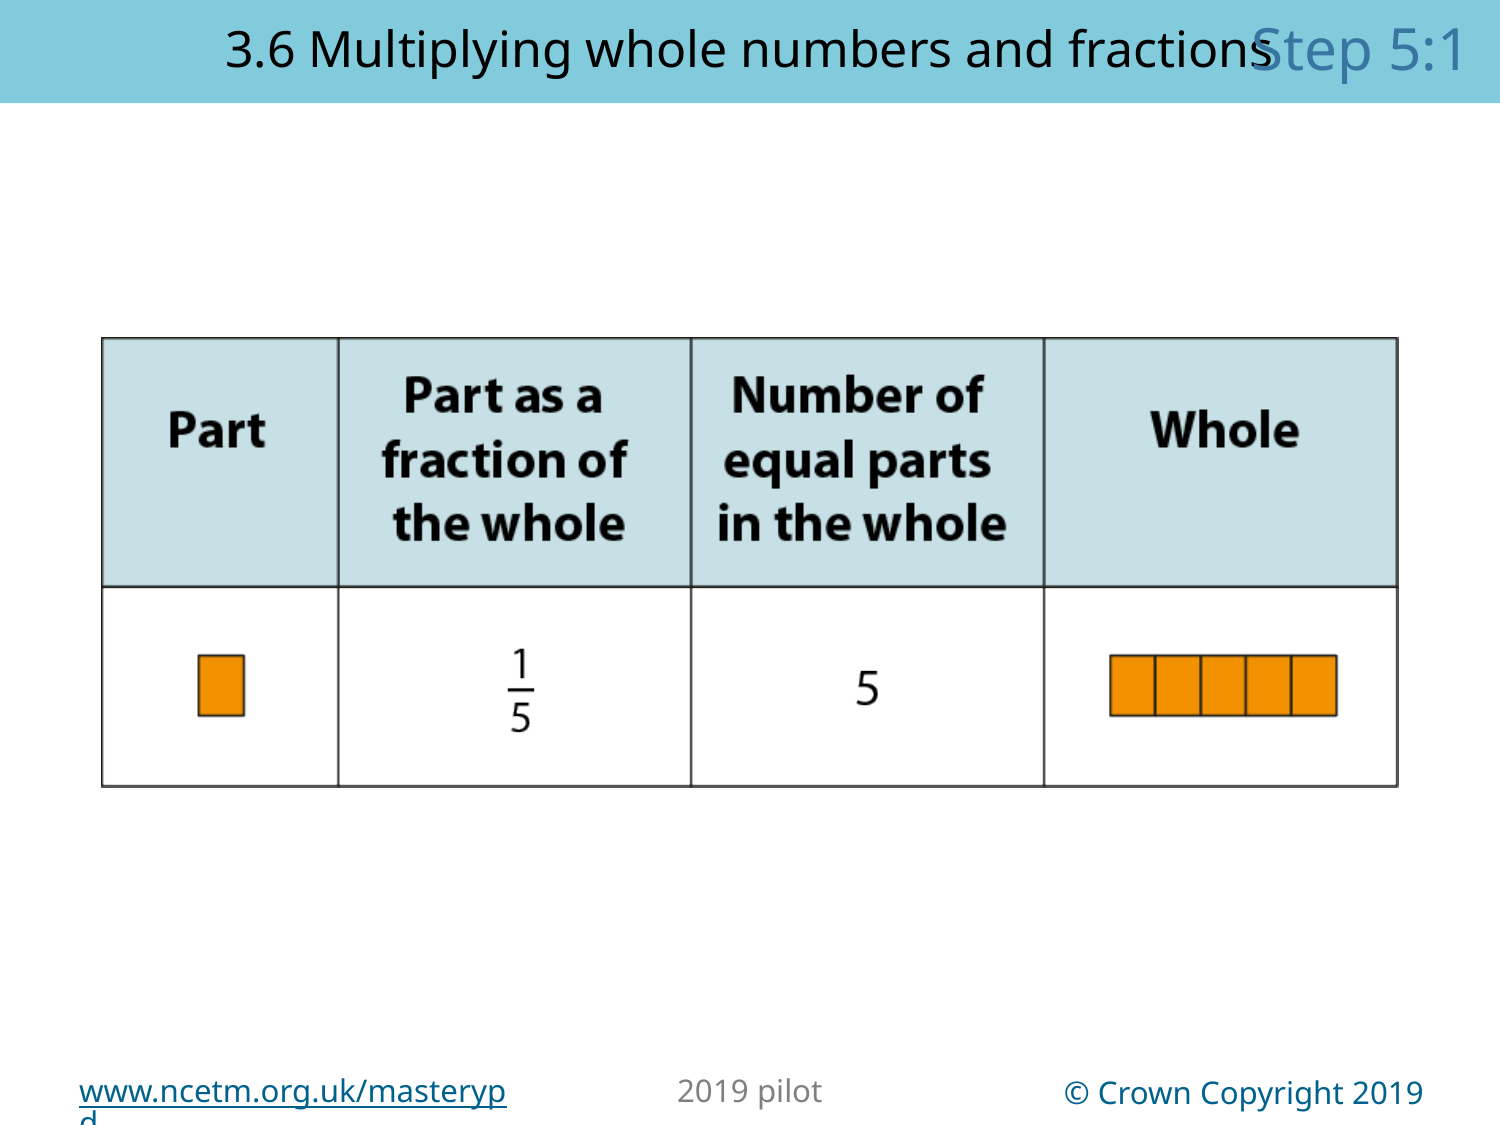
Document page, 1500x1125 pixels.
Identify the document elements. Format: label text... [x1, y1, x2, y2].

picture [101, 336, 1399, 788]
list Step 5:1 [0, 0, 1500, 104]
